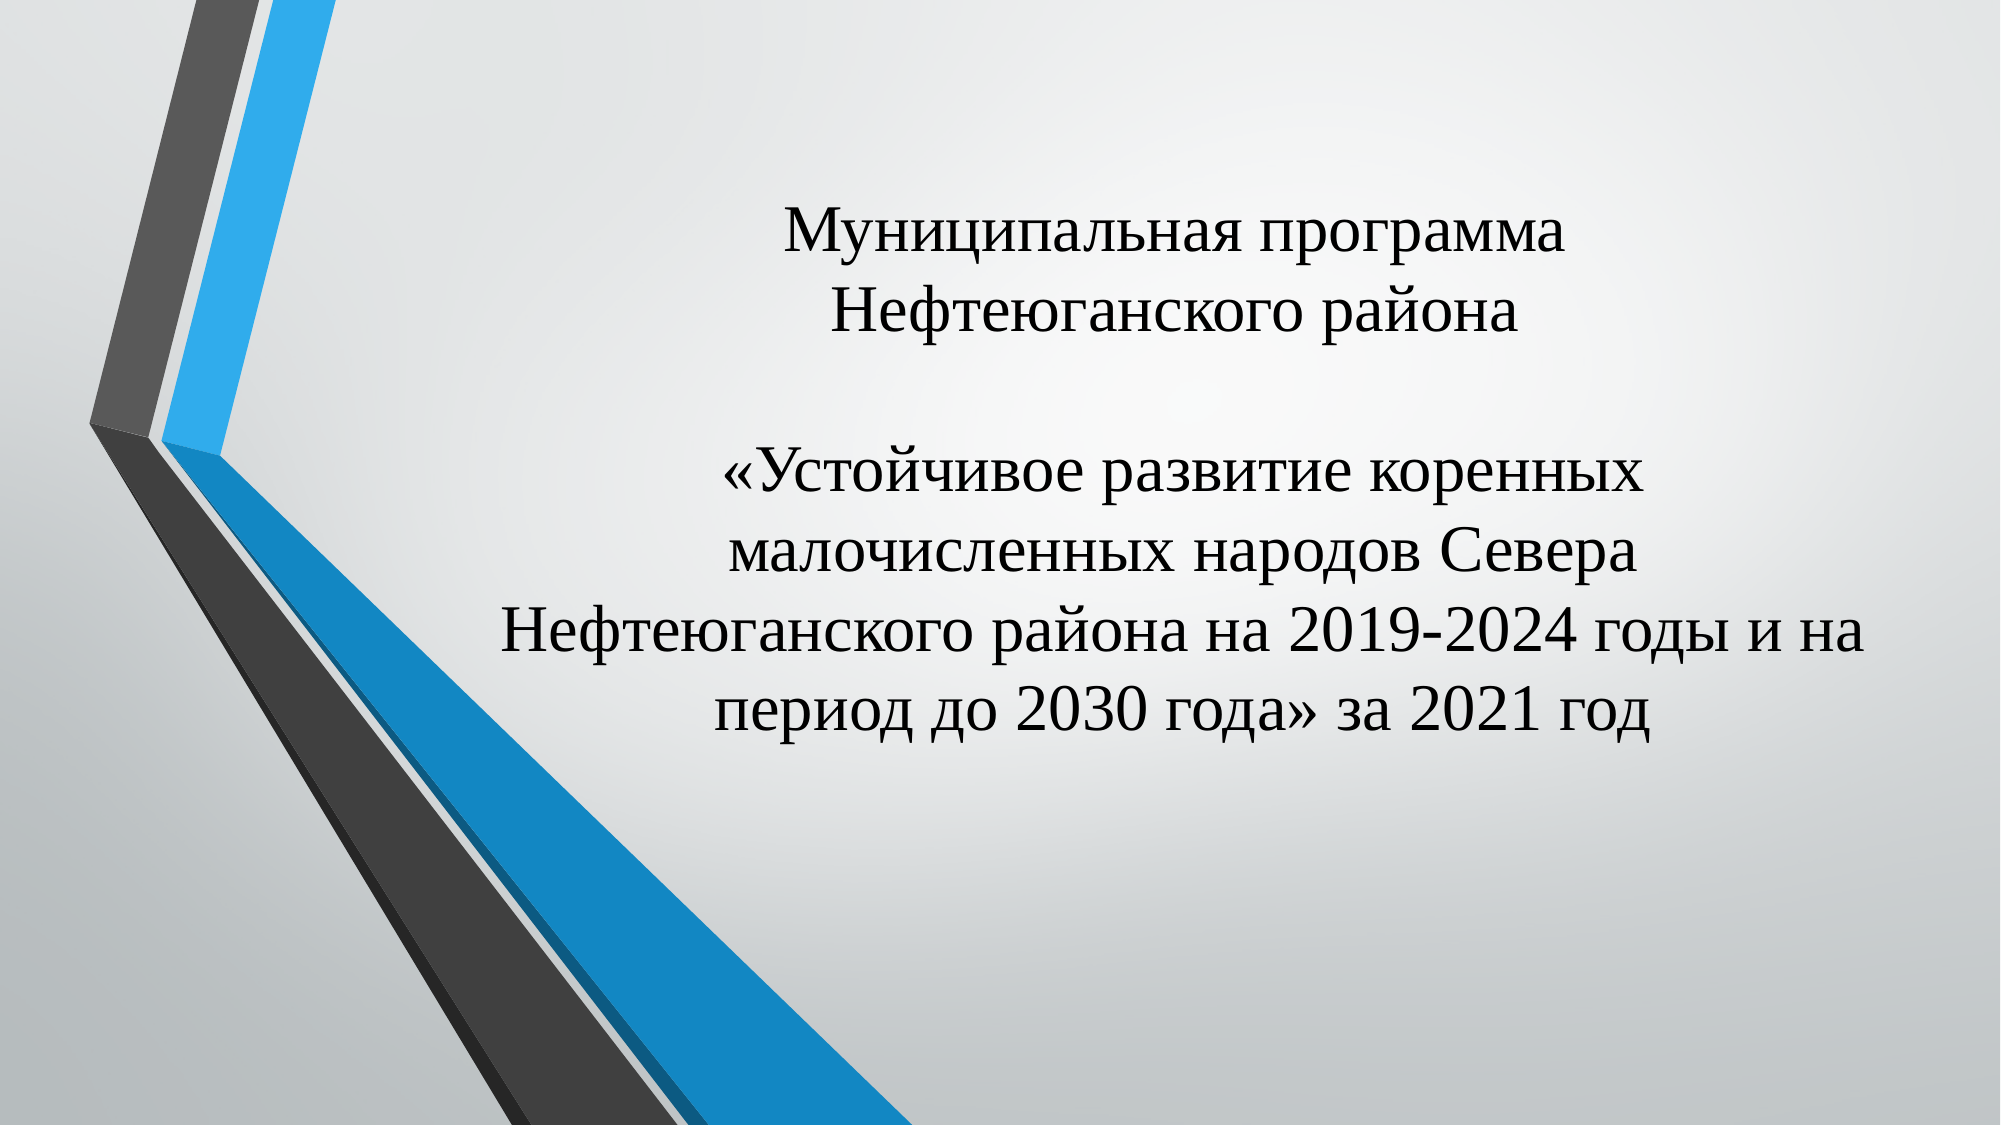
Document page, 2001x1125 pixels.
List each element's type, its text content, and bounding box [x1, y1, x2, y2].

title Муниципальная программа Нефтеюганского района «Устойчивое развитие коренных малочисленных народов Севера Нефтеюганского района на 2019-2024 годы и на период до 2030 года» за 2021 год [480, 62, 1887, 912]
